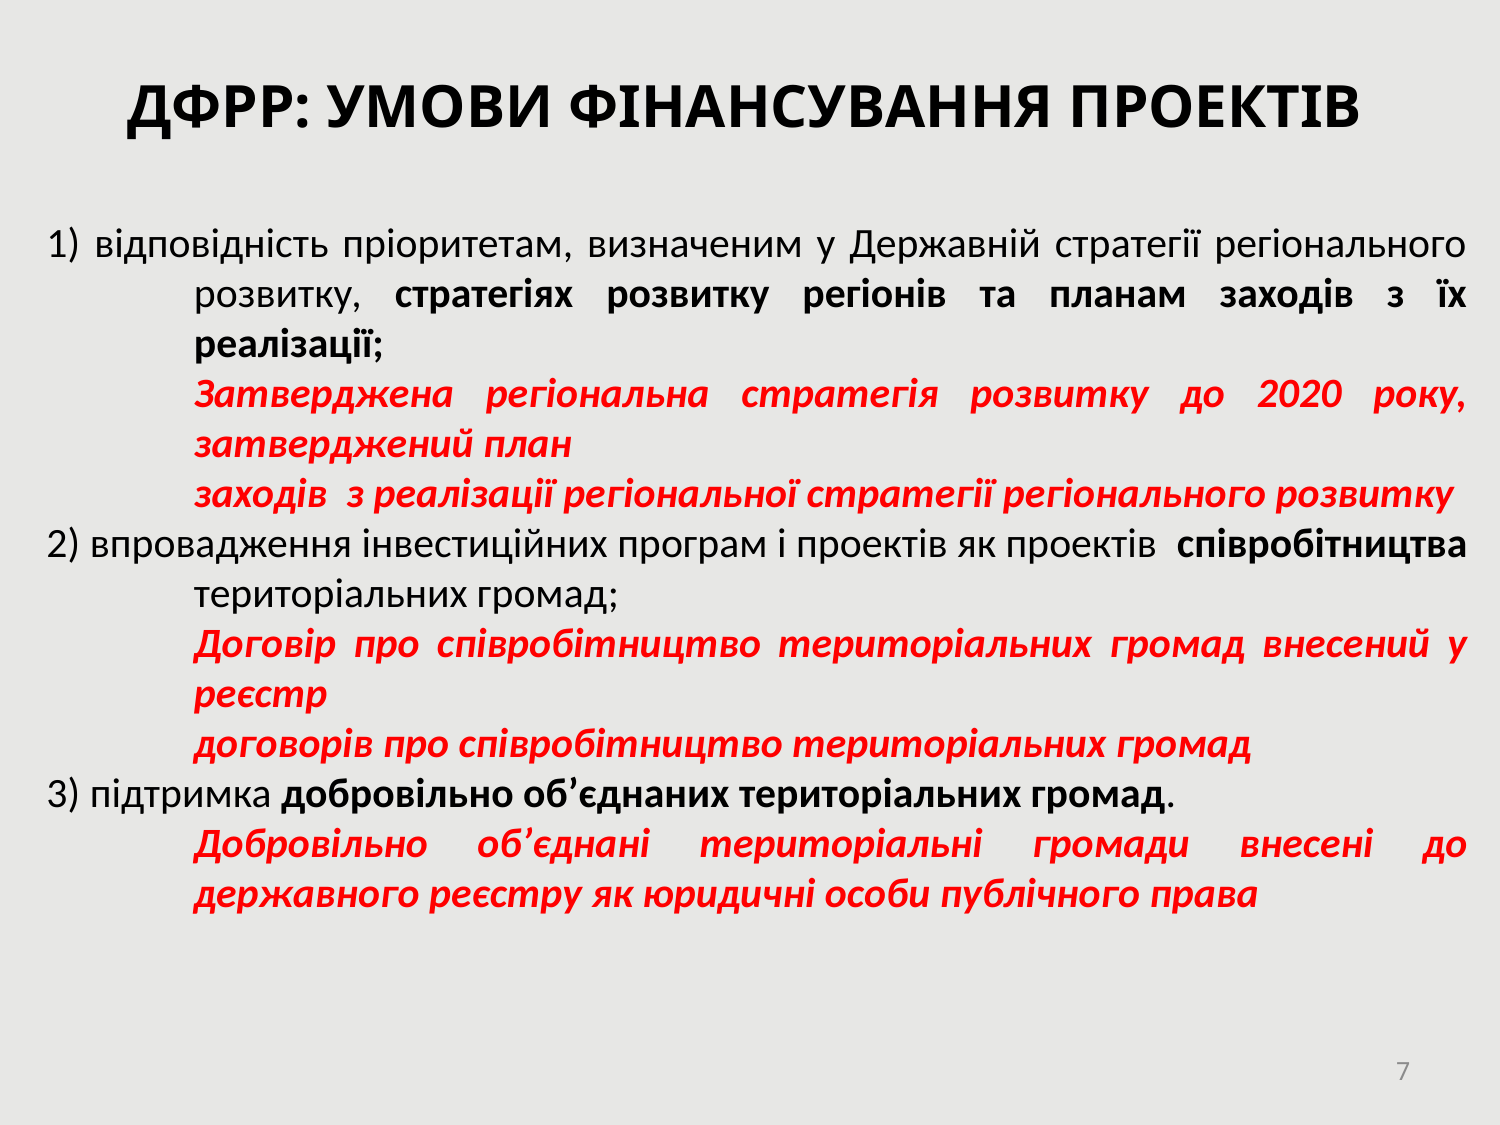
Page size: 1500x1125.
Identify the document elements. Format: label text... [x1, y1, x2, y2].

text_box 1) відповідність пріоритетам, визначеним у Державній стратегії регіонального розвитку, стратегіях розвитку регіонів та планам заходів з їх реалізації; Затверджена регіональна стратегія розвитку до 2020 року, затверджений план заходів з реалізації регіональної стратегії регіонального розвитку 2) впровадження інвестиційних програм і проектів як проектів співробітництва територіальних громад; Договір про співробітництво територіальних громад внесений у реєстр договорів про співробітництво територіальних громад 3) підтримка добровільно об’єднаних територіальних громад. Добровільно об’єднані територіальні громади внесені до державного реєстру як юридичні особи публічного права [31, 208, 1483, 974]
text_box 7 [1074, 1042, 1425, 1103]
text_box ДФРР: УМОВИ ФІНАНСУВАННЯ ПРОЕКТІВ [64, 66, 1425, 143]
